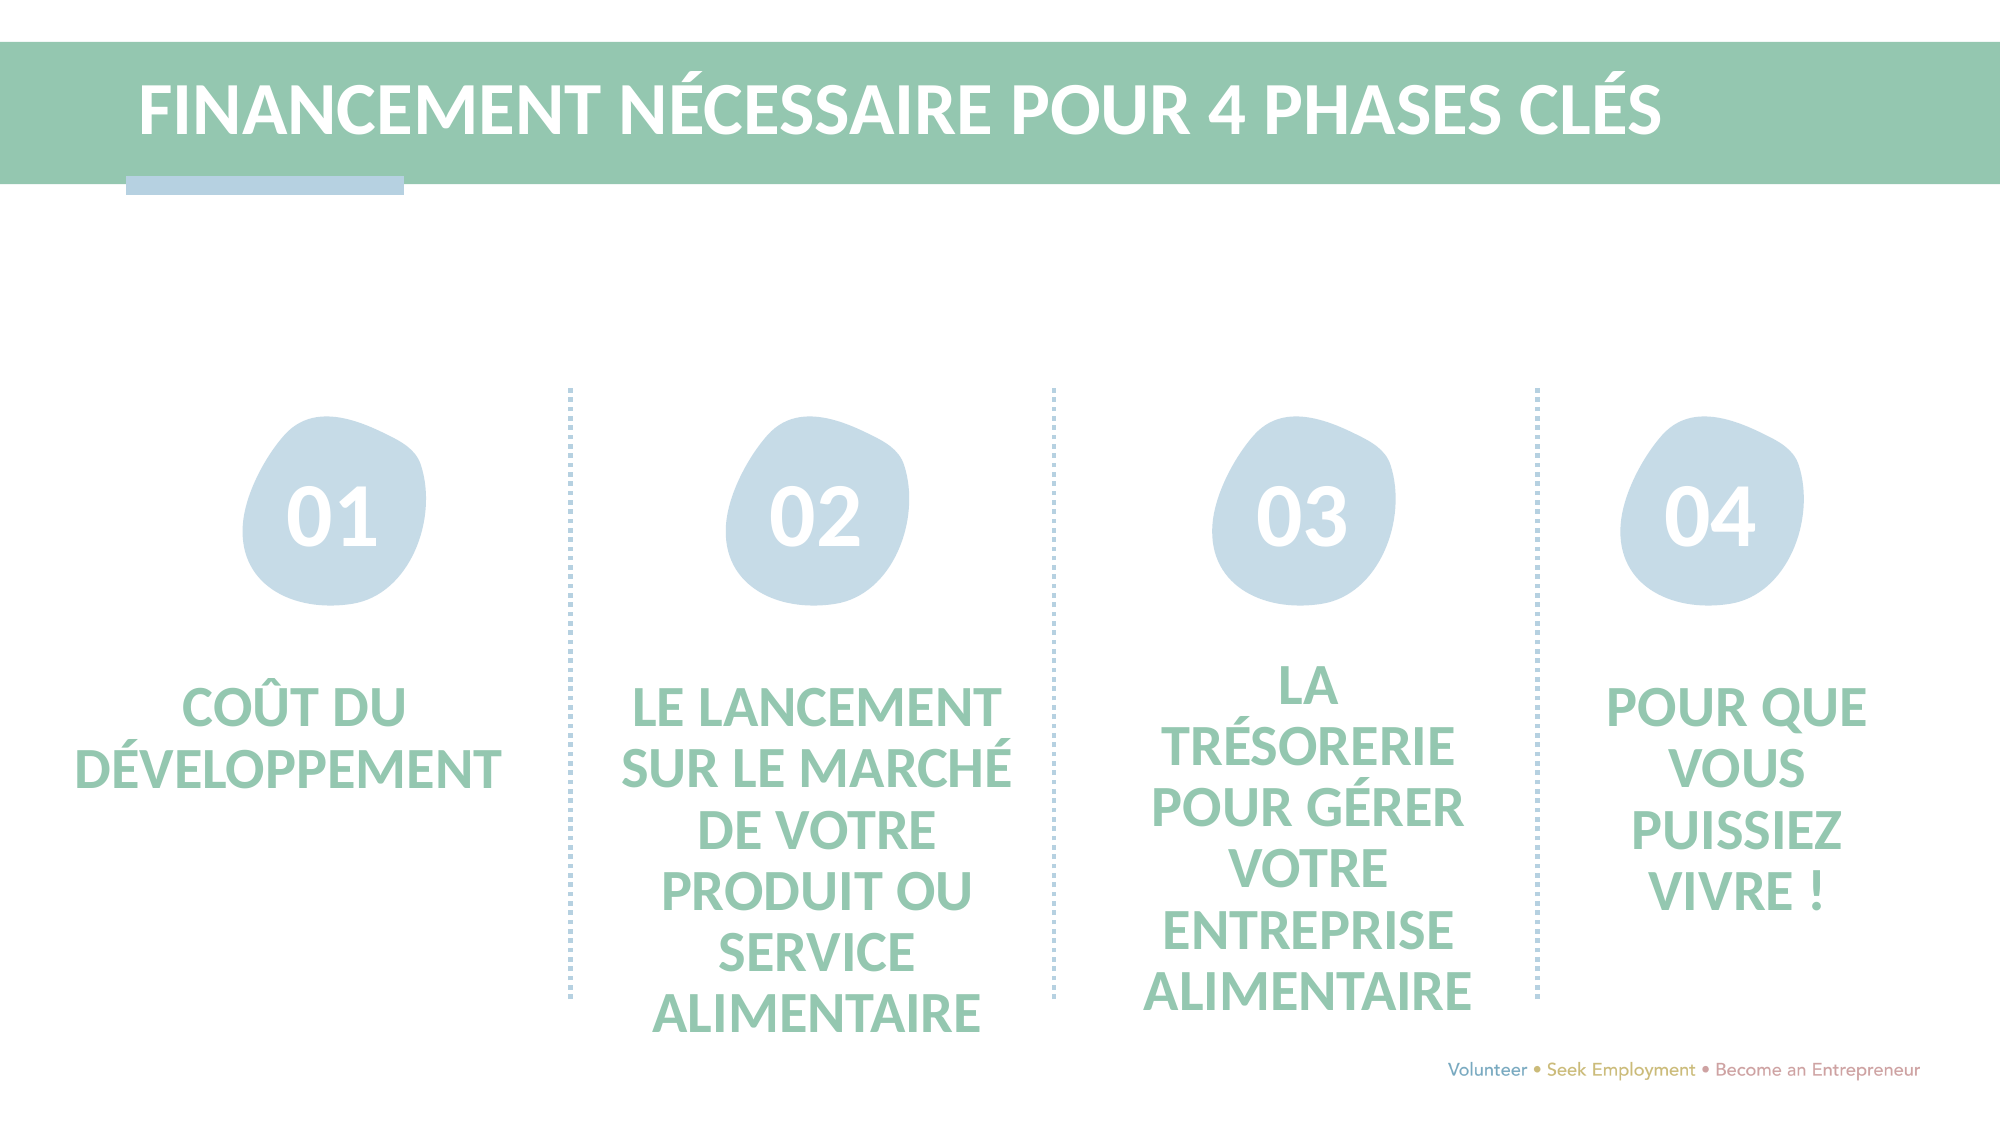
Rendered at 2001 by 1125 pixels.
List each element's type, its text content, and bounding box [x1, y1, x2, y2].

text_box LE LANCEMENT SUR LE MARCHÉ DE VOTRE PRODUIT OU SERVICE ALIMENTAIRE [596, 669, 1039, 805]
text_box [725, 416, 910, 661]
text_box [1211, 416, 1396, 661]
picture [1418, 1046, 1971, 1103]
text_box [1620, 416, 1804, 661]
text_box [242, 416, 426, 661]
text_box LA TRÉSORERIE POUR GÉRER VOTRE ENTREPRISE ALIMENTAIRE [1121, 647, 1497, 783]
text_box POUR QUE VOUS PUISSIEZ VIVRE ! [1578, 669, 1896, 805]
list FINANCEMENT NÉCESSAIRE POUR 4 PHASES CLÉS [123, 51, 1913, 170]
list COÛT DU DÉVELOPPEMENT [53, 669, 537, 805]
